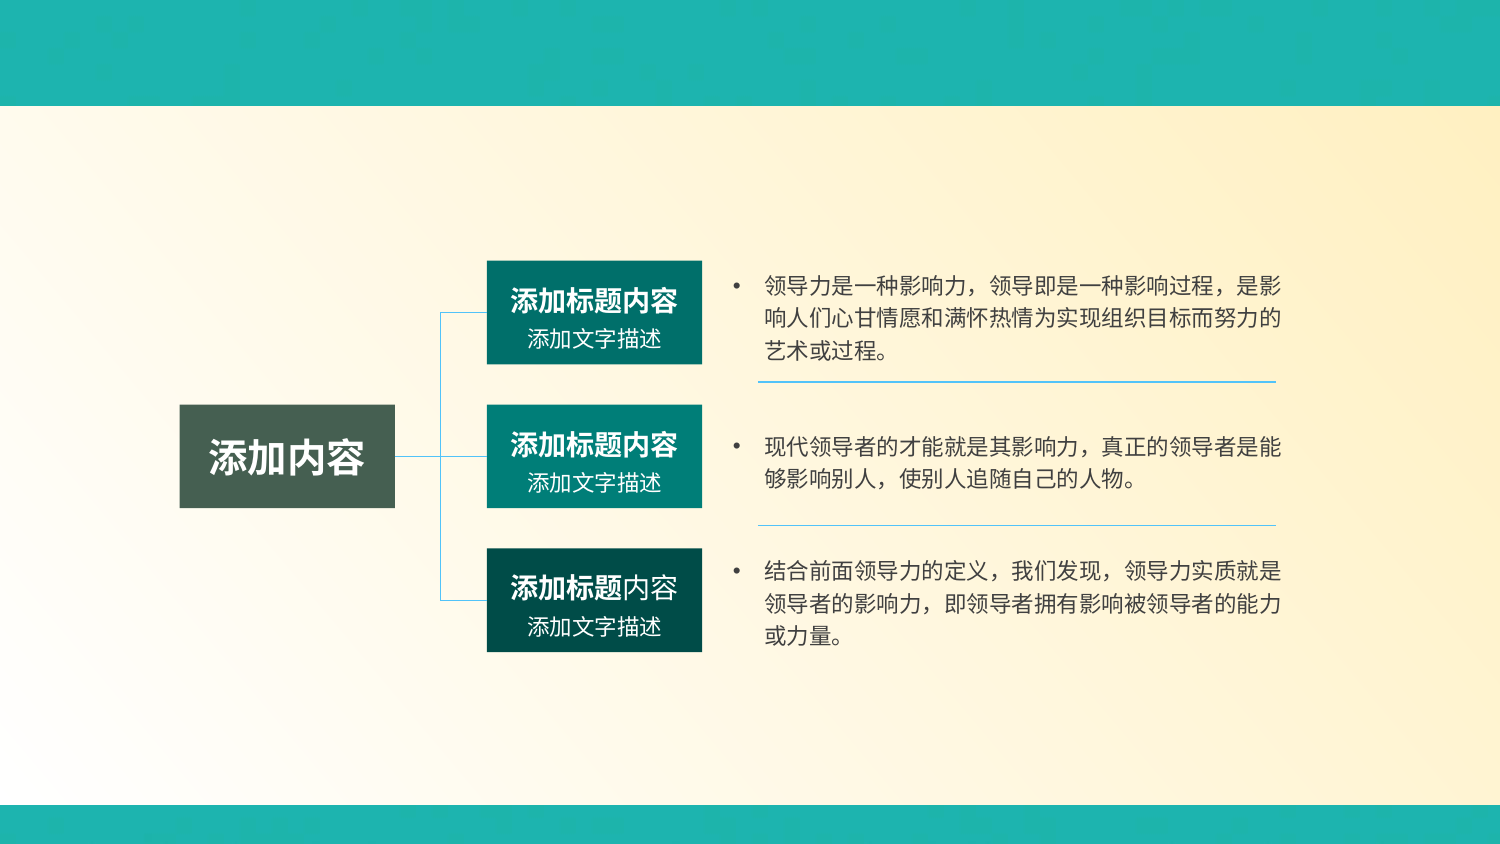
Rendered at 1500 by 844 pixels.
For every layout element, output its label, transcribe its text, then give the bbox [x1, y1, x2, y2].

picture [0, 805, 1500, 844]
text_box 添加标题内容 添加文字描述 [486, 547, 703, 653]
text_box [394, 456, 487, 601]
text_box 添加标题内容 添加文字描述 [487, 404, 703, 509]
text_box 添加标题内容 添加文字描述 [486, 260, 703, 365]
text_box 结合前面领导力的定义，我们发现，领导力实质就是领导者的影响力，即领导者拥有影响被领导者的能力或力量。 [718, 544, 1300, 657]
text_box 添加内容 [179, 404, 394, 509]
text_box 领导力是一种影响力，领导即是一种影响过程，是影响人们心甘情愿和满怀热情为实现组织目标而努力的艺术或过程。 [718, 259, 1300, 371]
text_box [394, 312, 487, 456]
text_box 现代领导者的才能就是其影响力，真正的领导者是能够影响别人，使别人追随自己的人物。 [718, 419, 1300, 500]
picture [0, 0, 1500, 106]
